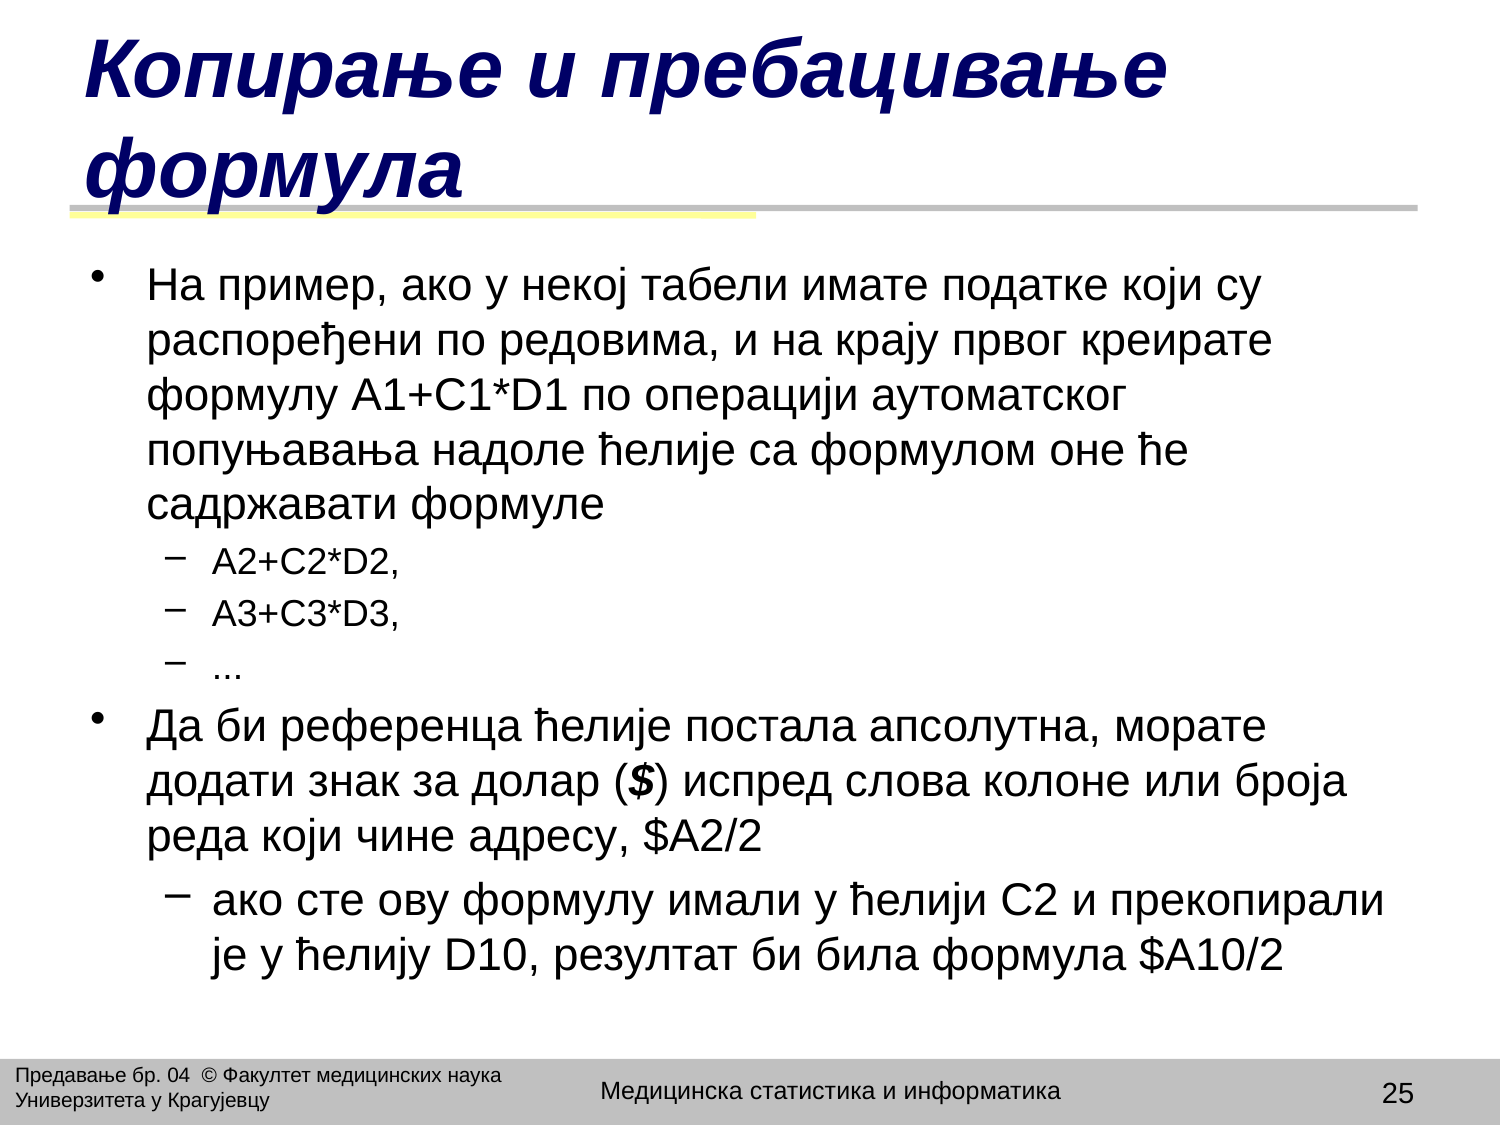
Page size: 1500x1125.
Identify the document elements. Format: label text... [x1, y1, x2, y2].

footer Медицинска статистика и информатика [512, 1066, 1151, 1125]
slide_number 25 [1166, 1066, 1430, 1125]
slide_number Предавање бр. 04 © Факултет медицинских наука Универзитета у Крагујевцу [0, 1053, 619, 1108]
title Копирање и пребацивање формула [69, 19, 1426, 208]
list На пример, ако у некој табели имате податке који су распоређени по редовима, и на крају првог креирате формулу A1+C1*D1 по операцији аутоматског попуњавања надоле ћелије са формулом оне ће садржавати формуле A2+C2*D2, A3+C3*D3, ... Да би референца ћелије постала апсолутна, морате додати знак за долар ($) испред слова колоне или броја реда који чине адресу, $А2/2 ако сте ову формулу имали у ћелији C2 и прекопирали је у ћелију D10, резултат би била формула $А10/2 [74, 246, 1426, 1023]
